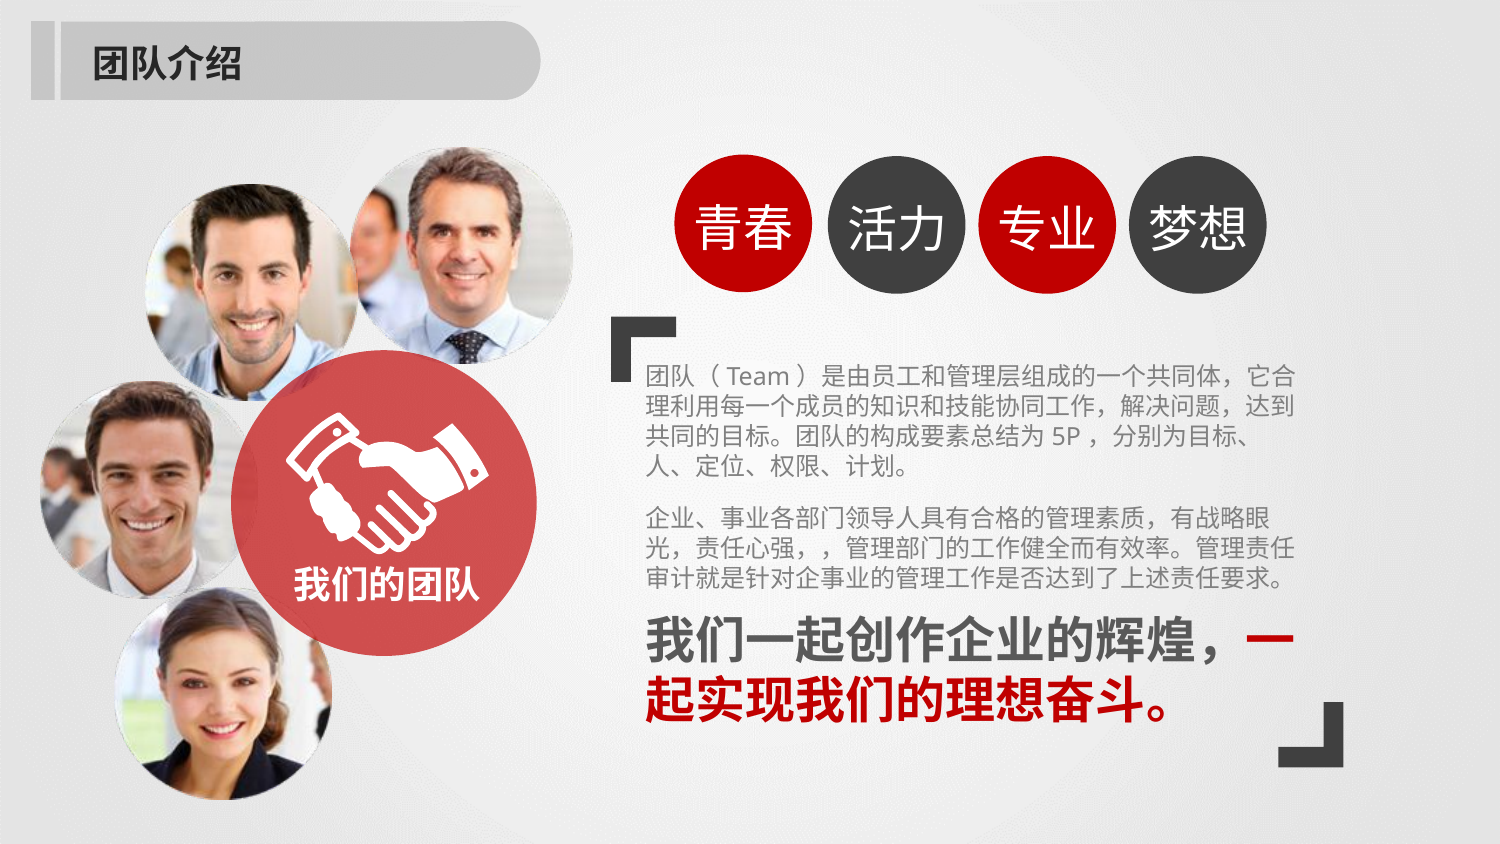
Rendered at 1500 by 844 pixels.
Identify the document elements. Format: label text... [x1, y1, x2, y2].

text_box 活力 [835, 191, 959, 264]
text_box [1138, 264, 1257, 296]
text_box [683, 262, 803, 295]
text_box [988, 264, 1107, 296]
text_box [262, 371, 539, 592]
picture [0, 0, 1500, 844]
text_box [1278, 702, 1344, 768]
text_box [837, 264, 956, 296]
text_box 团队（Team）是由员工和管理层组成的一个共同体，它合理利用每一个成员的知识和技能协同工作，解决问题，达到共同的目标。团队的构成要素总结为5P，分别为目标、人、定位、权限、计划。 [634, 355, 1320, 486]
text_box 我们的团队 [264, 561, 511, 607]
text_box [338, 607, 499, 659]
text_box [672, 152, 815, 260]
text_box [286, 412, 464, 555]
text_box [58, 19, 534, 103]
text_box 企业、事业各部门领导人具有合格的管理素质，有战略眼光，责任心强，，管理部门的工作健全而有效率。管理责任审计就是针对企事业的管理工作是否达到了上述责任要求。 [634, 496, 1311, 598]
text_box 专业 [986, 191, 1110, 264]
text_box [976, 153, 1119, 261]
text_box [611, 316, 677, 382]
text_box 我们一起创作企业的辉煌，一起实现我们的理想奋斗。 [634, 603, 1311, 735]
text_box [29, 19, 57, 102]
text_box 团队介绍 [81, 34, 549, 91]
text_box [432, 423, 489, 491]
text_box [1126, 153, 1269, 262]
text_box 青春 [682, 190, 806, 262]
text_box 梦想 [1137, 191, 1260, 264]
text_box [825, 153, 968, 260]
